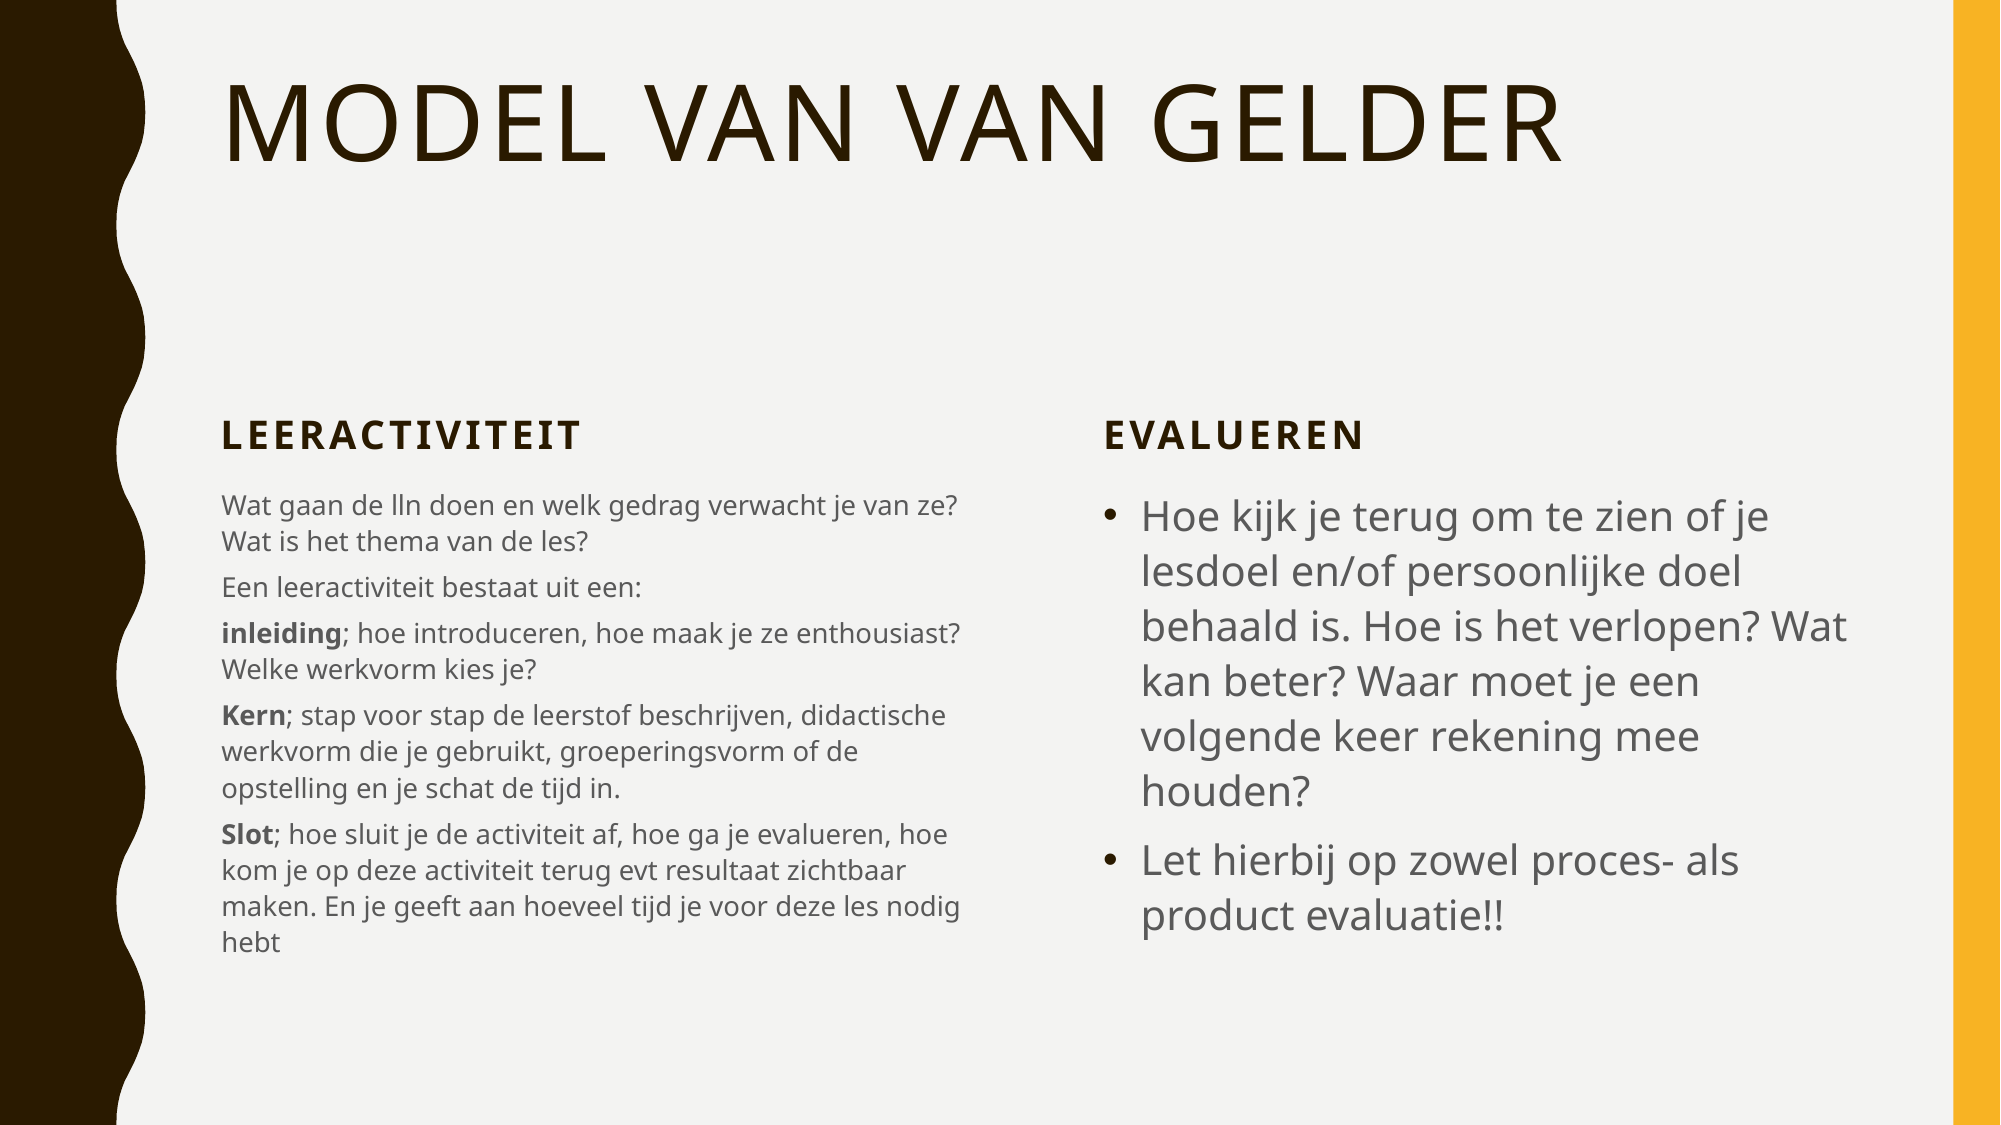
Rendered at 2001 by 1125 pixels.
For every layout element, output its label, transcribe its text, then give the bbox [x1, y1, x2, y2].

list evalueren [1088, 360, 1876, 465]
list Wat gaan de lln doen en welk gedrag verwacht je van ze? Wat is het thema van de les? Een leeractiviteit bestaat uit een: inleiding; hoe introduceren, hoe maak je ze enthousiast? Welke werkvorm kies je? Kern; stap voor stap de leerstof beschrijven, didactische werkvorm die je gebruikt, groeperingsvorm of de opstelling en je schat de tijd in. Slot; hoe sluit je de activiteit af, hoe ga je evalueren, hoe kom je op deze activiteit terug evt resultaat zichtbaar maken. En je geeft aan hoeveel tijd je voor deze les nodig hebt [206, 477, 994, 969]
title Model van Van Gelder [205, 62, 1875, 308]
list Hoe kijk je terug om te zien of je lesdoel en/of persoonlijke doel behaald is. Hoe is het verlopen? Wat kan beter? Waar moet je een volgende keer rekening mee houden? Let hierbij op zowel proces- als product evaluatie!! [1088, 477, 1876, 969]
list leeractiviteit [205, 360, 993, 465]
